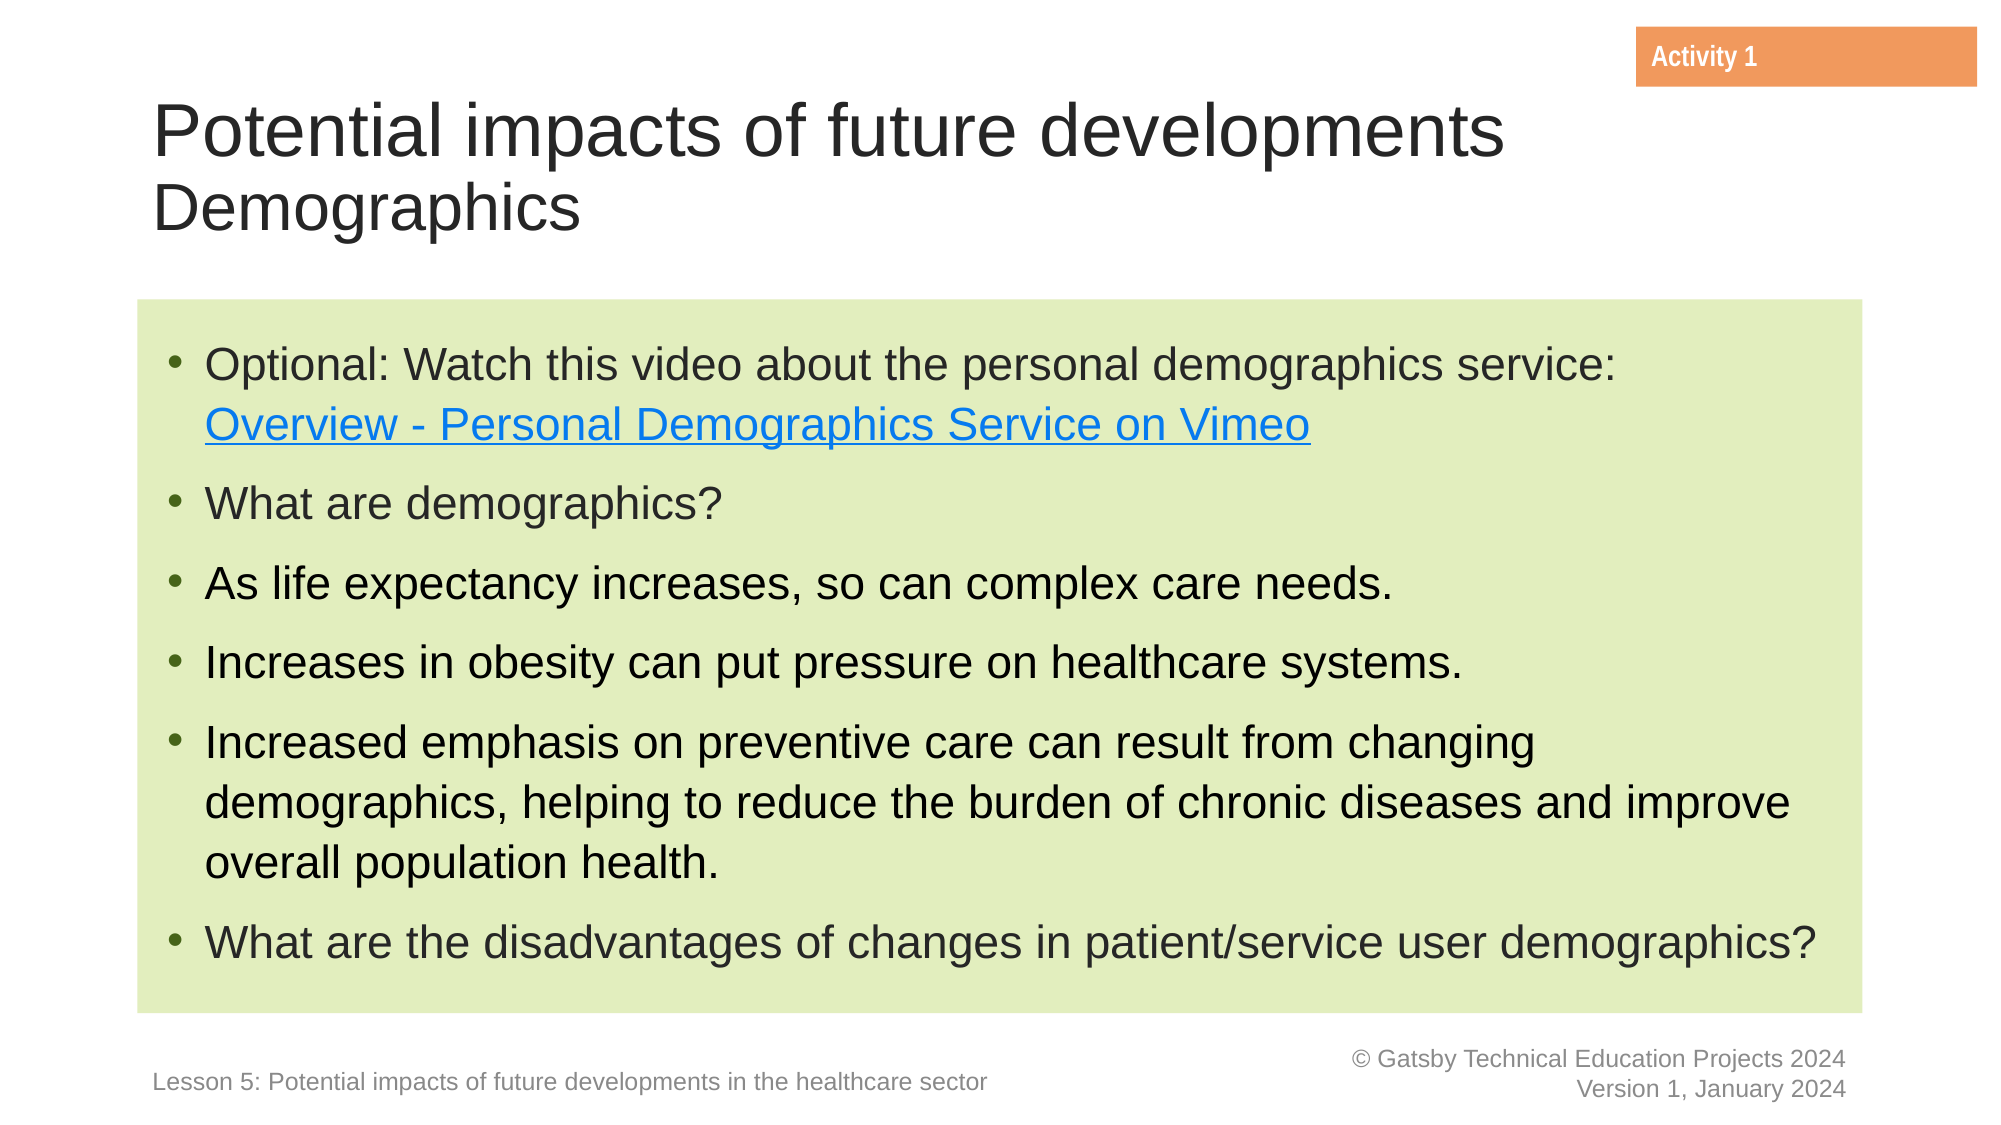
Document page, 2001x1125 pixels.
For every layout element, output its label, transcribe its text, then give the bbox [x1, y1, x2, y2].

list Lesson 5: Potential impacts of future developments in the healthcare sector [137, 1049, 1064, 1110]
title Potential impacts of future developments Demographics [137, 59, 1863, 278]
list Optional: Watch this video about the personal demographics service: Overview - Personal Demographics Service on Vimeo What are demographics? As life expectancy increases, so can complex care needs. Increases in obesity can put pressure on healthcare systems. Increased emphasis on preventive care can result from changing demographics, helping to reduce the burden of chronic diseases and improve overall population health. What are the disadvantages of changes in patient/service user demographics? [137, 299, 1863, 1014]
list Activity 1 [1636, 26, 1978, 87]
